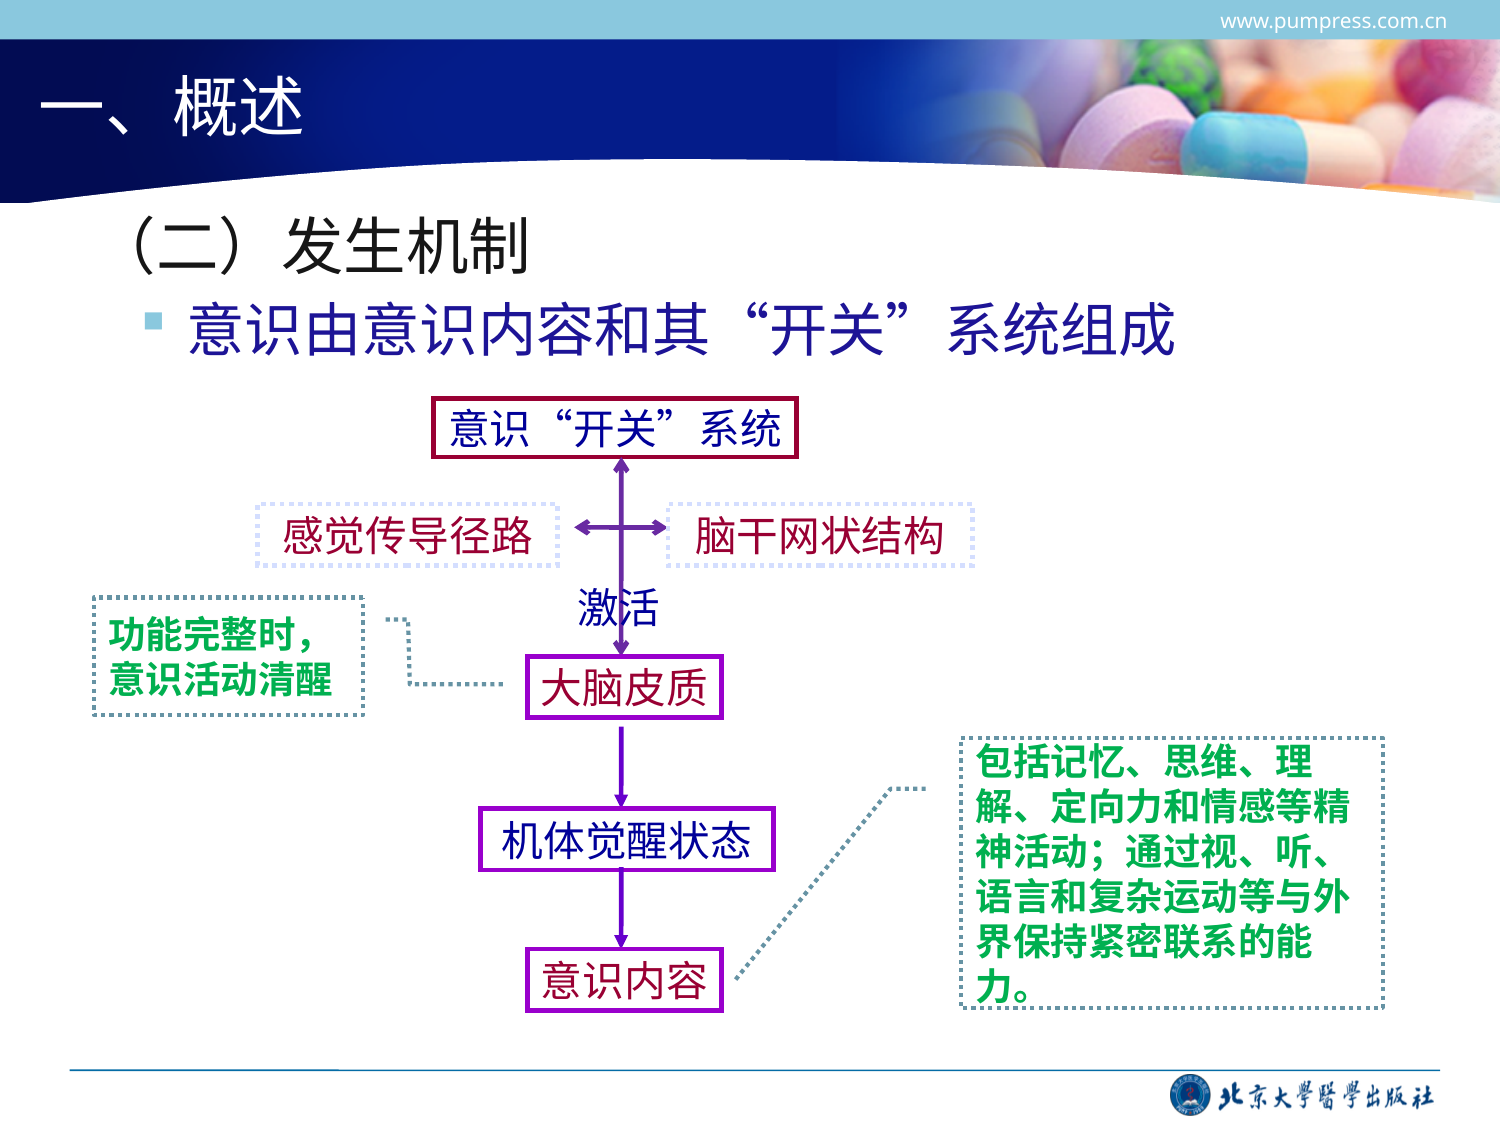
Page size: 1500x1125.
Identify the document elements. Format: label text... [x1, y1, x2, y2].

picture [1170, 1074, 1436, 1118]
list （二）发生机制 意识由意识内容和其“开关”系统组成 [49, 198, 1463, 1026]
title 一、概述 [23, 58, 1349, 152]
slide_number www.pumpress.com.cn [1024, 0, 1463, 38]
picture [0, 40, 1500, 203]
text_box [93, 398, 1383, 1011]
